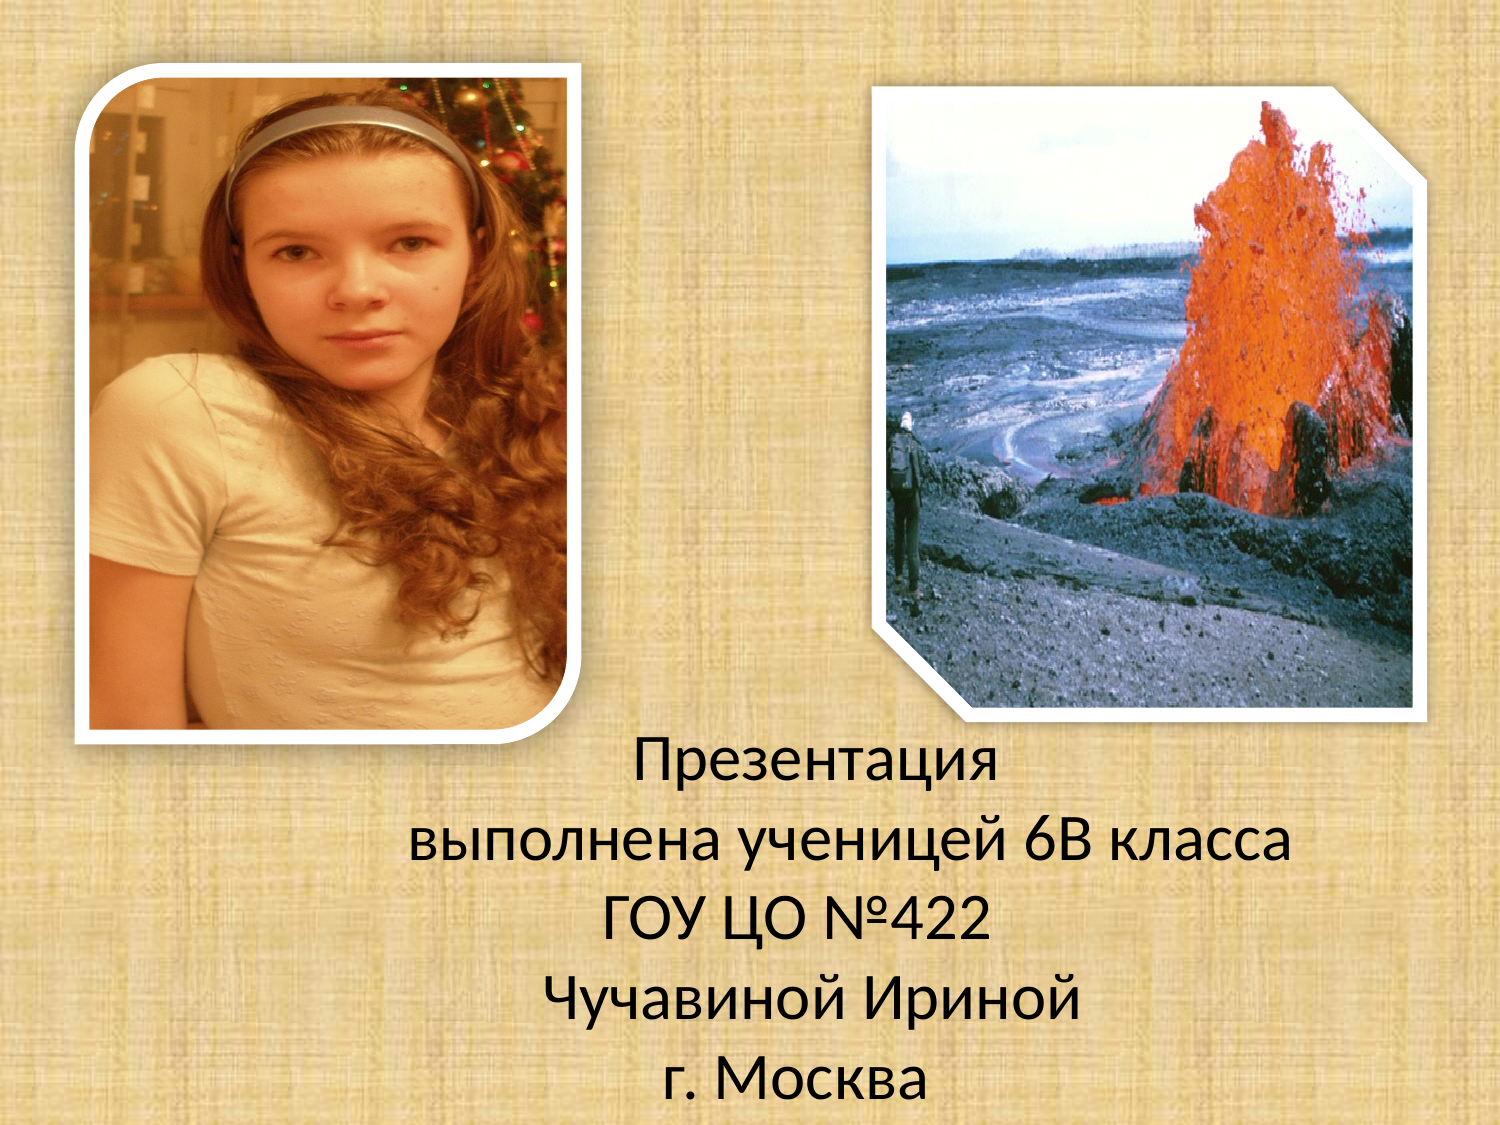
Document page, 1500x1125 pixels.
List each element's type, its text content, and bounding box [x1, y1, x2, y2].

text_box Презентация выполнена ученицей 6В класса ГОУ ЦО №422 Чучавиной Ириной г. Москва [152, 705, 1323, 1121]
picture [0, 0, 1500, 1125]
